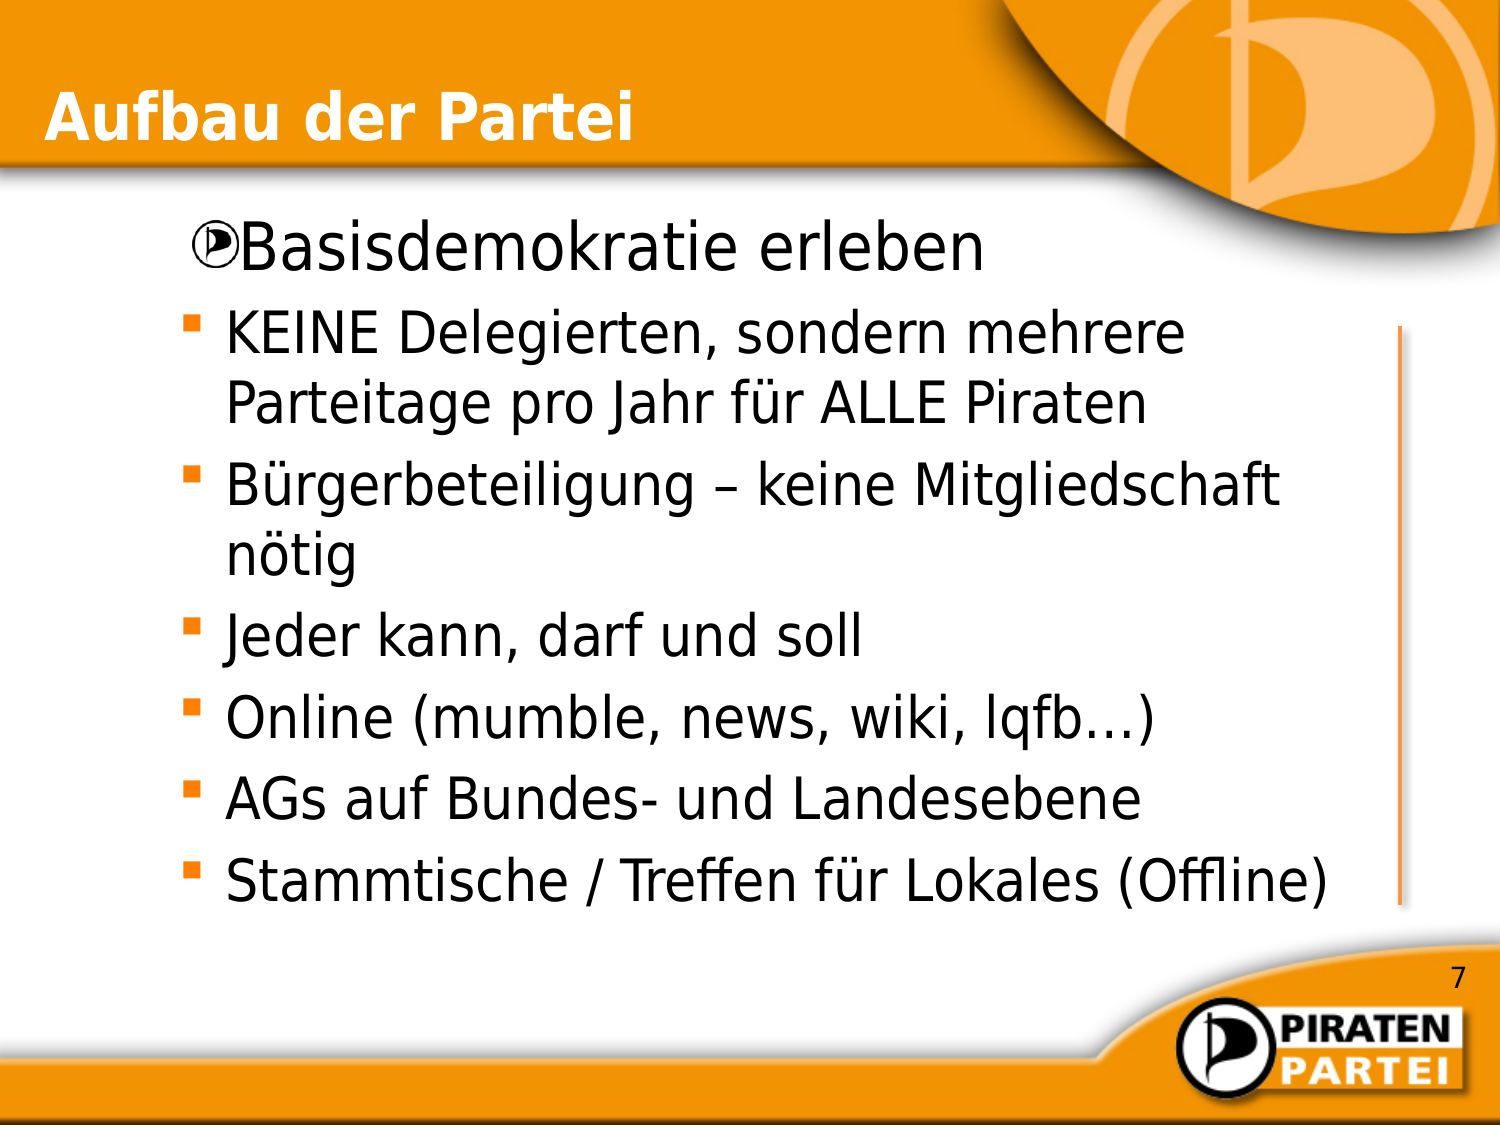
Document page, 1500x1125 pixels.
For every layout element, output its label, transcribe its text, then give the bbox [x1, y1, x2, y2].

slide_number 7 [1387, 952, 1483, 1001]
picture [0, 0, 1500, 1125]
list Basisdemokratie erleben KEINE Delegierten, sondern mehrere Parteitage pro Jahr für ALLE Piraten Bürgerbeteiligung – keine Mitgliedschaft nötig Jeder kann, darf und soll Online (mumble, news, wiki, lqfb…) AGs auf Bundes- und Landesebene Stammtische / Treffen für Lokales (Offline) [88, 196, 1400, 1005]
title Aufbau der Partei [29, 66, 1377, 161]
